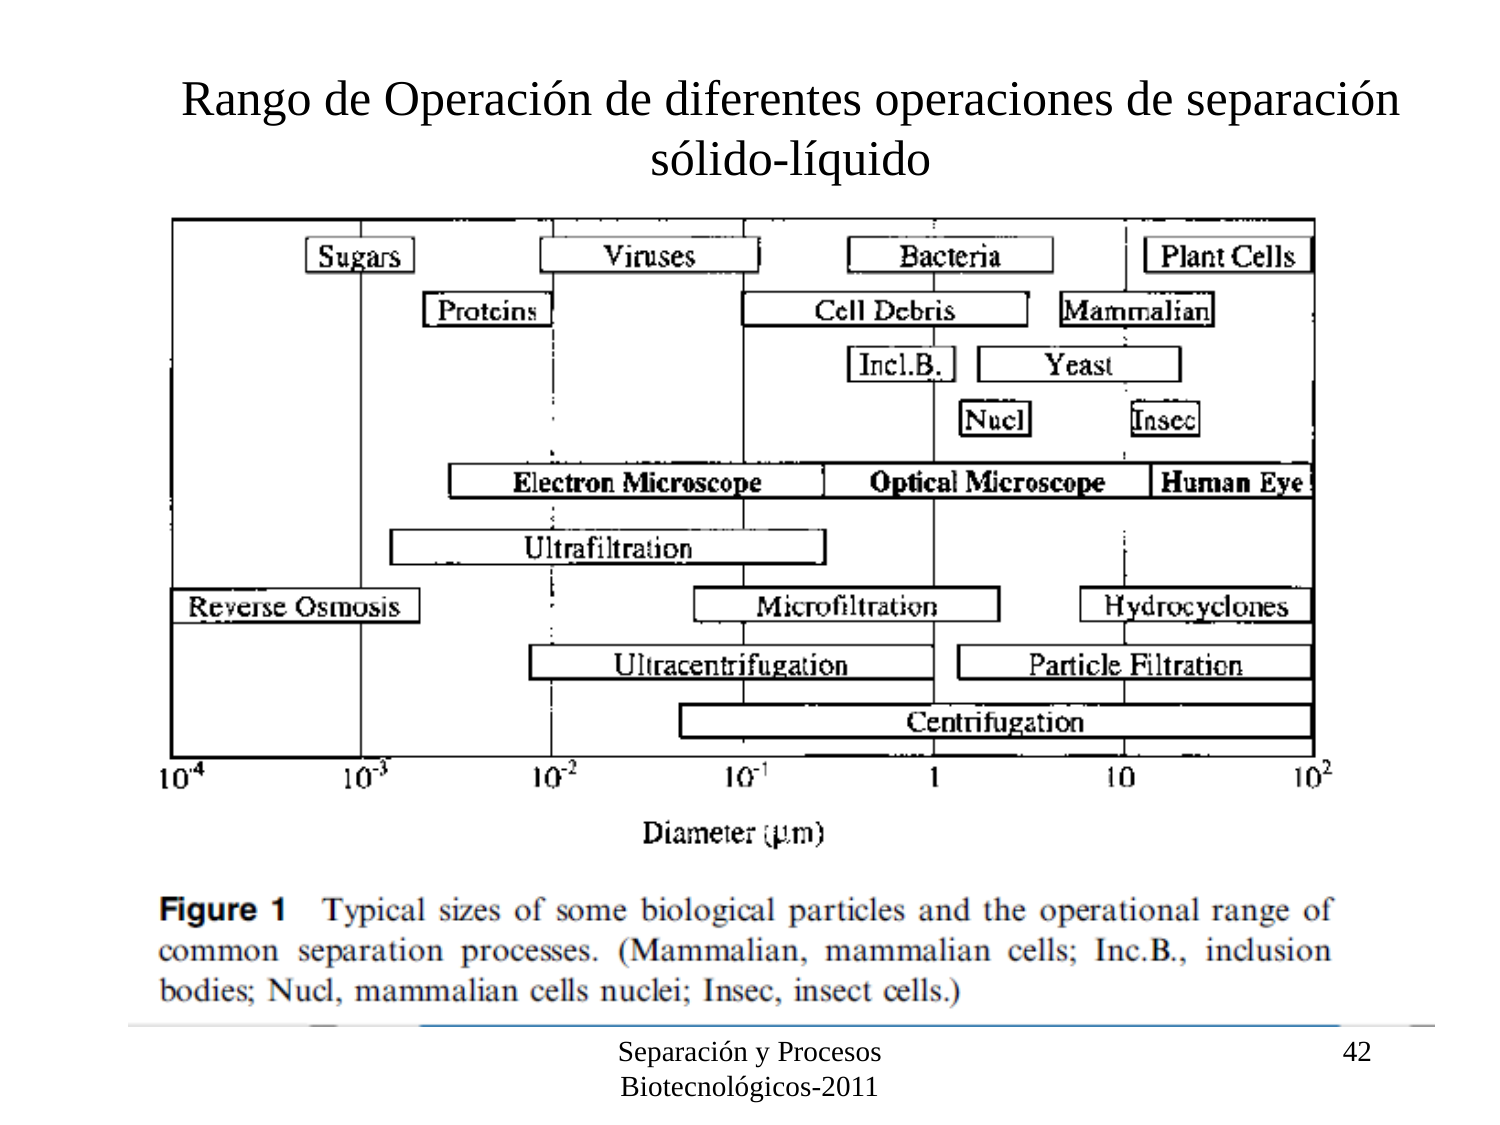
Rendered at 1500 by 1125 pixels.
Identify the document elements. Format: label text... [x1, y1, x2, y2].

picture [128, 187, 1435, 1027]
slide_number 42 [1074, 1036, 1388, 1101]
text_box Rango de Operación de diferentes operaciones de separación sólido-líquido [128, 58, 1454, 194]
footer Separación y Procesos Biotecnológicos-2011 [512, 1036, 988, 1101]
